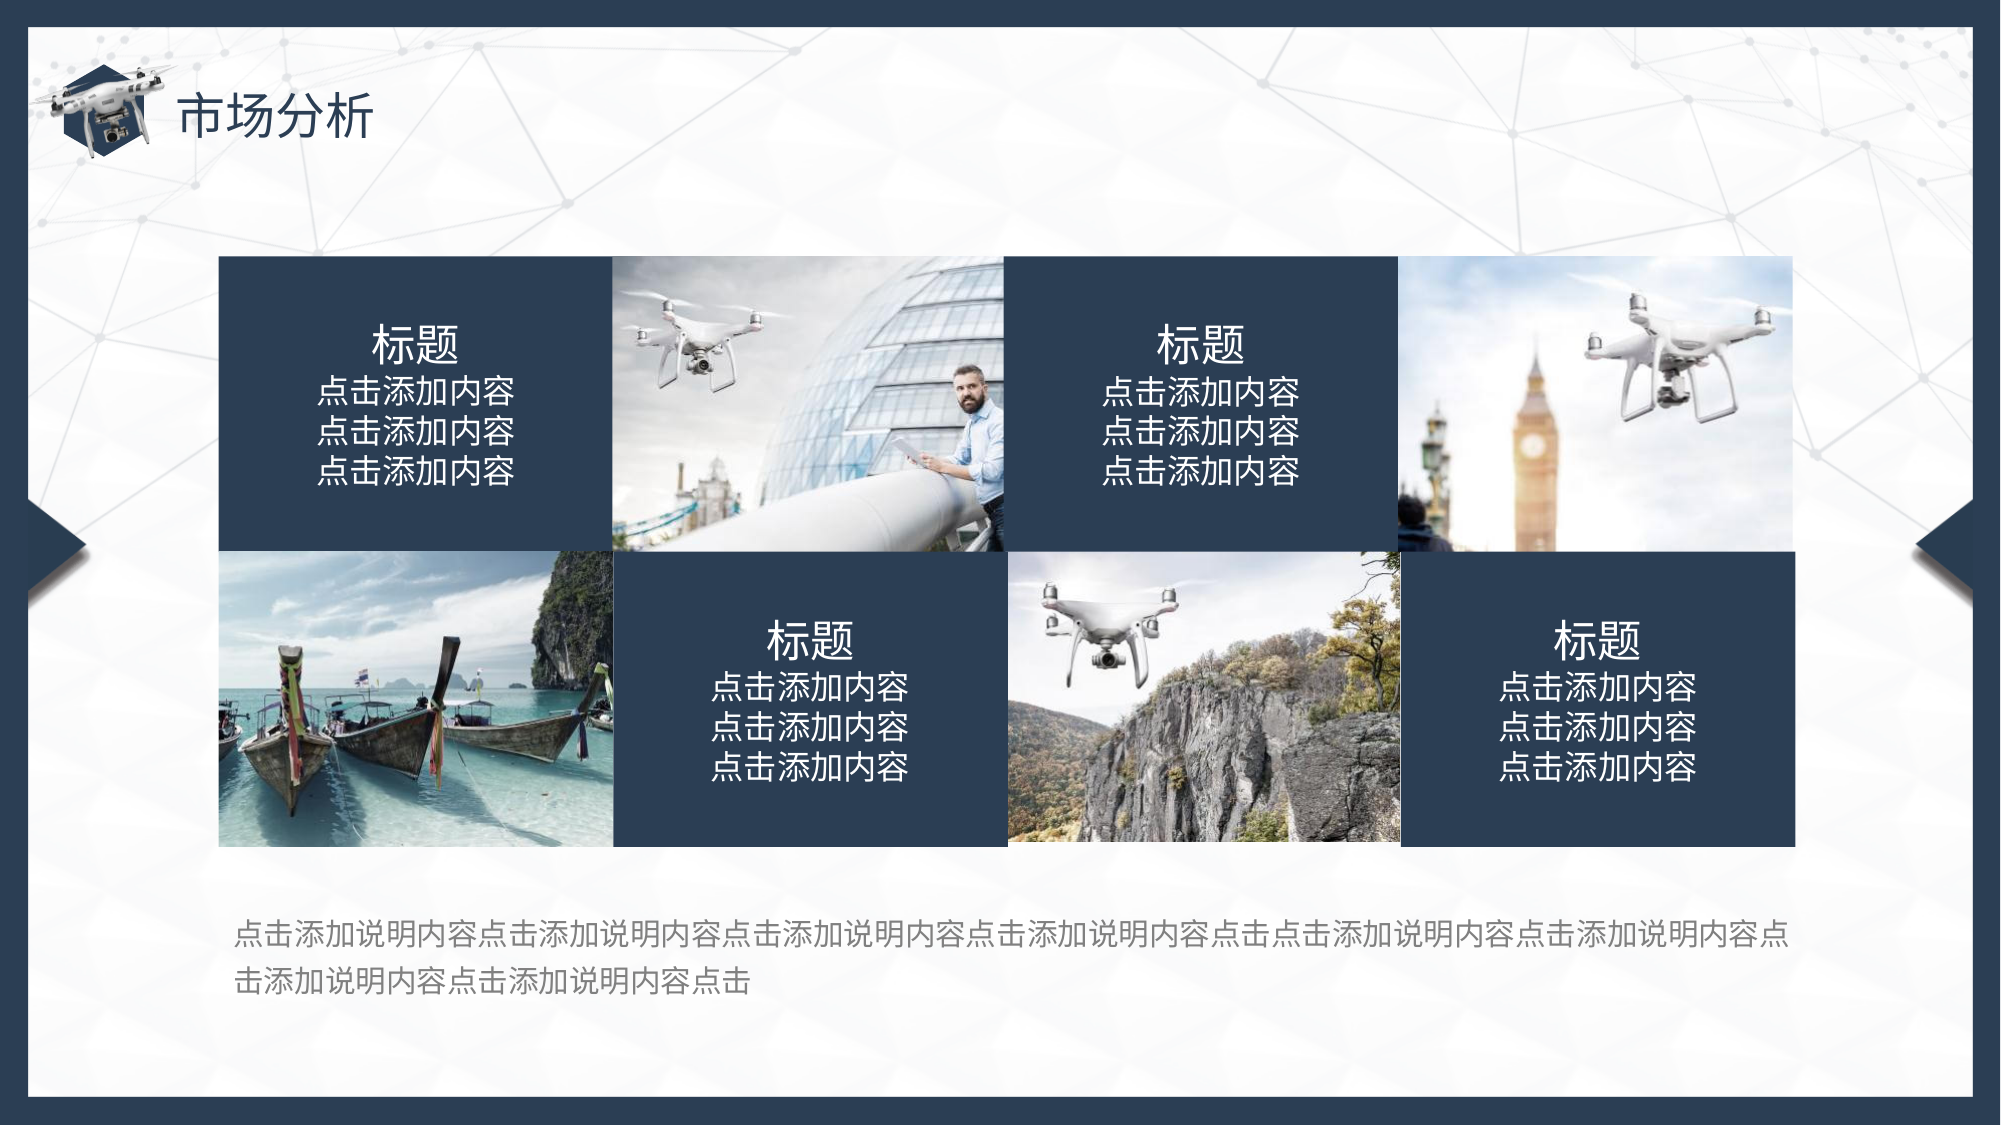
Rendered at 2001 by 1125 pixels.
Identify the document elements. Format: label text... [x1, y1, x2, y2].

text_box [611, 255, 1008, 551]
text_box [1008, 552, 1400, 842]
text_box 点击添加说明内容点击添加说明内容点击添加说明内容点击添加说明内容点击点击添加说明内容点击添加说明内容点击添加说明内容点击添加说明内容点击 [218, 896, 1806, 1025]
text_box [218, 551, 614, 848]
text_box 标题 点击添加内容 点击添加内容 点击添加内容 [218, 256, 611, 551]
text_box 标题 点击添加内容 点击添加内容 点击添加内容 [1003, 256, 1397, 552]
text_box 标题 点击添加内容 点击添加内容 点击添加内容 [1400, 551, 1796, 847]
text_box 市场分析 [179, 77, 442, 153]
text_box [1397, 255, 1794, 553]
text_box 标题 点击添加内容 点击添加内容 点击添加内容 [613, 551, 1008, 847]
picture [0, 0, 2001, 1125]
